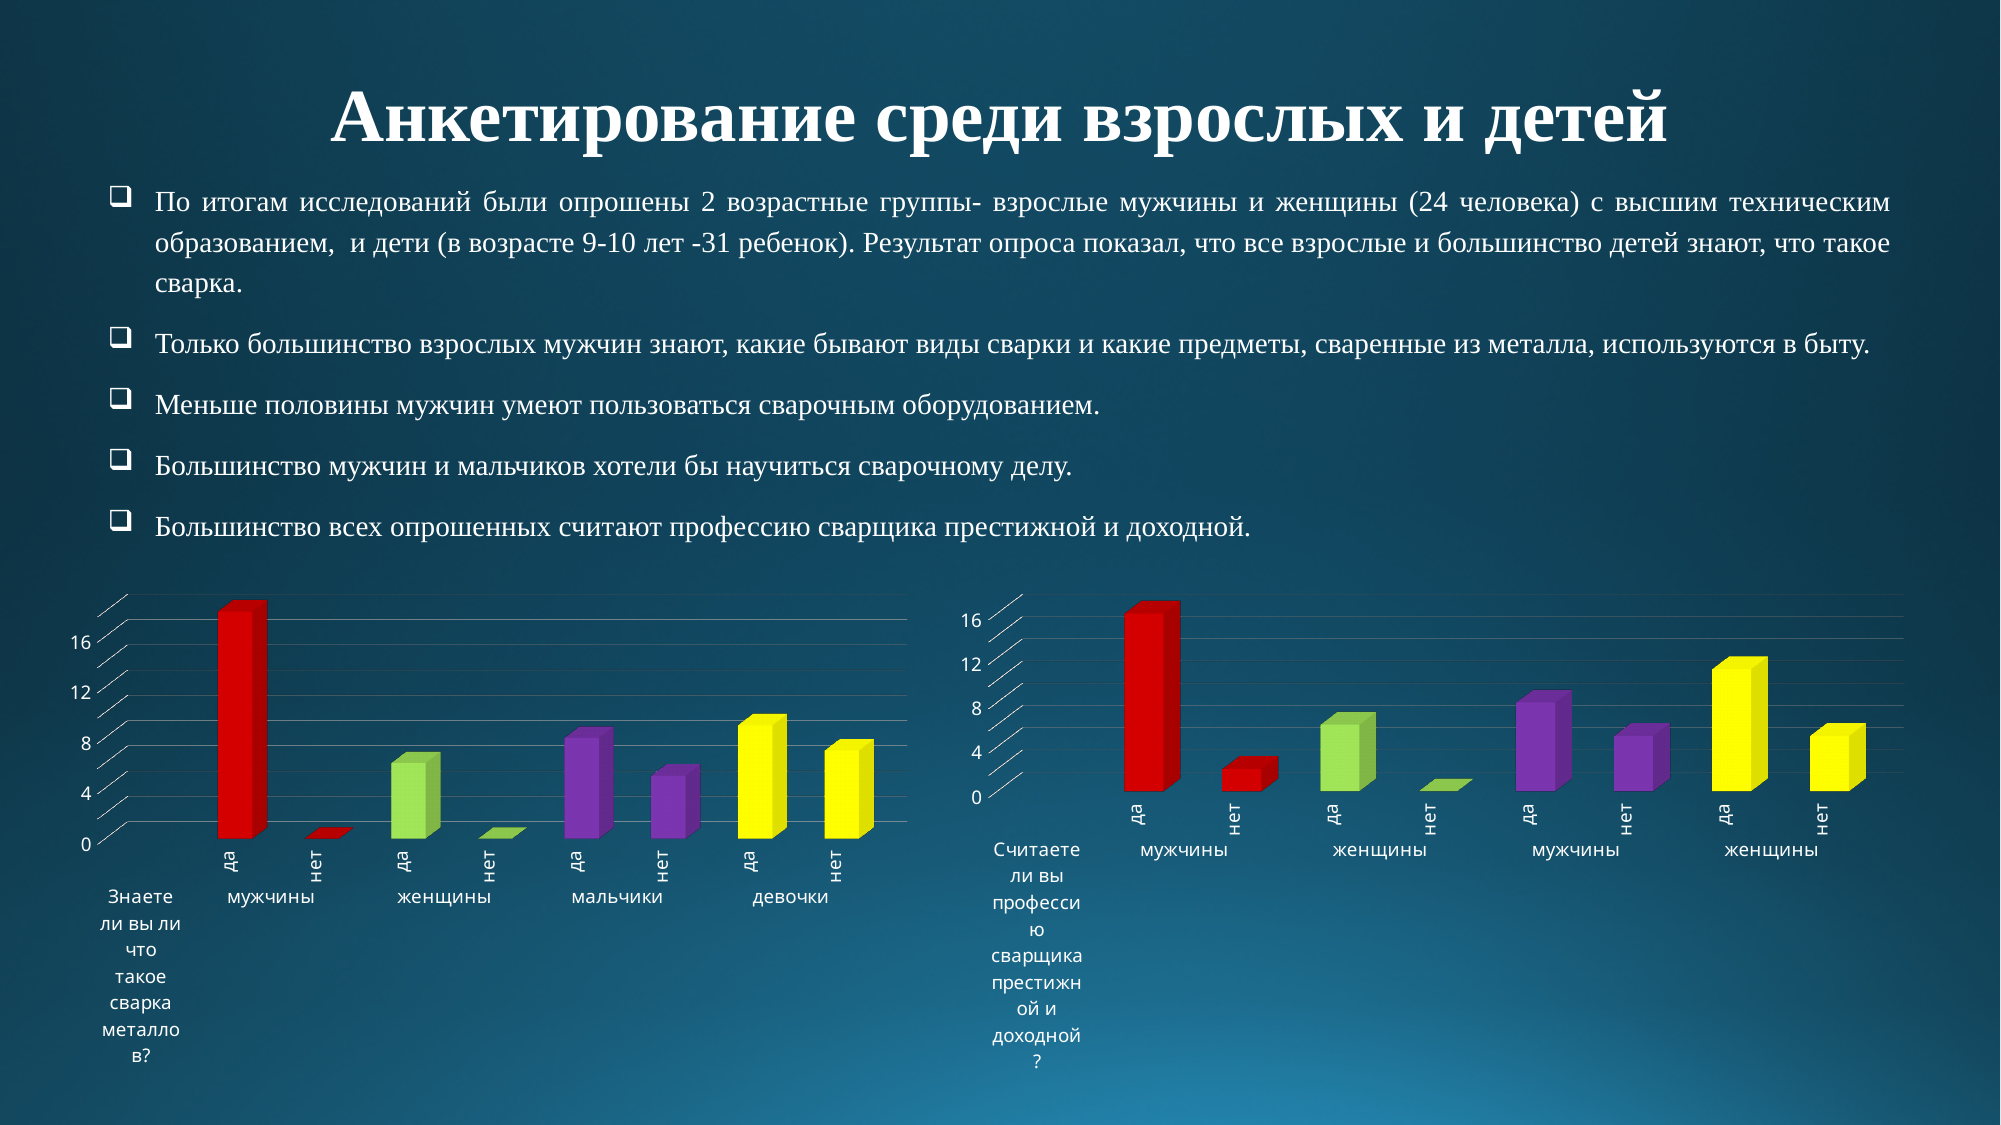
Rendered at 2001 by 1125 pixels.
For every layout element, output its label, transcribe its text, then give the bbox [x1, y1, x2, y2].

chart [46, 584, 1933, 1113]
text_box Анкетирование среди взрослых и детей По итогам исследований были опрошены 2 возрастные группы- взрослые мужчины и женщины (24 человека) с высшим техническим образованием, и дети (в возрасте 9-10 лет -31 ребенок). Результат опроса показал, что все взрослые и большинство детей знают, что такое сварка. Только большинство взрослых мужчин знают, какие бывают виды сварки и какие предметы, сваренные из металла, используются в быту. Меньше половины мужчин умеют пользоваться сварочным оборудованием. Большинство мужчин и мальчиков хотели бы научиться сварочному делу. Большинство всех опрошенных считают профессию сварщика престижной и доходной. [93, 45, 1907, 550]
picture [0, 0, 2001, 1125]
